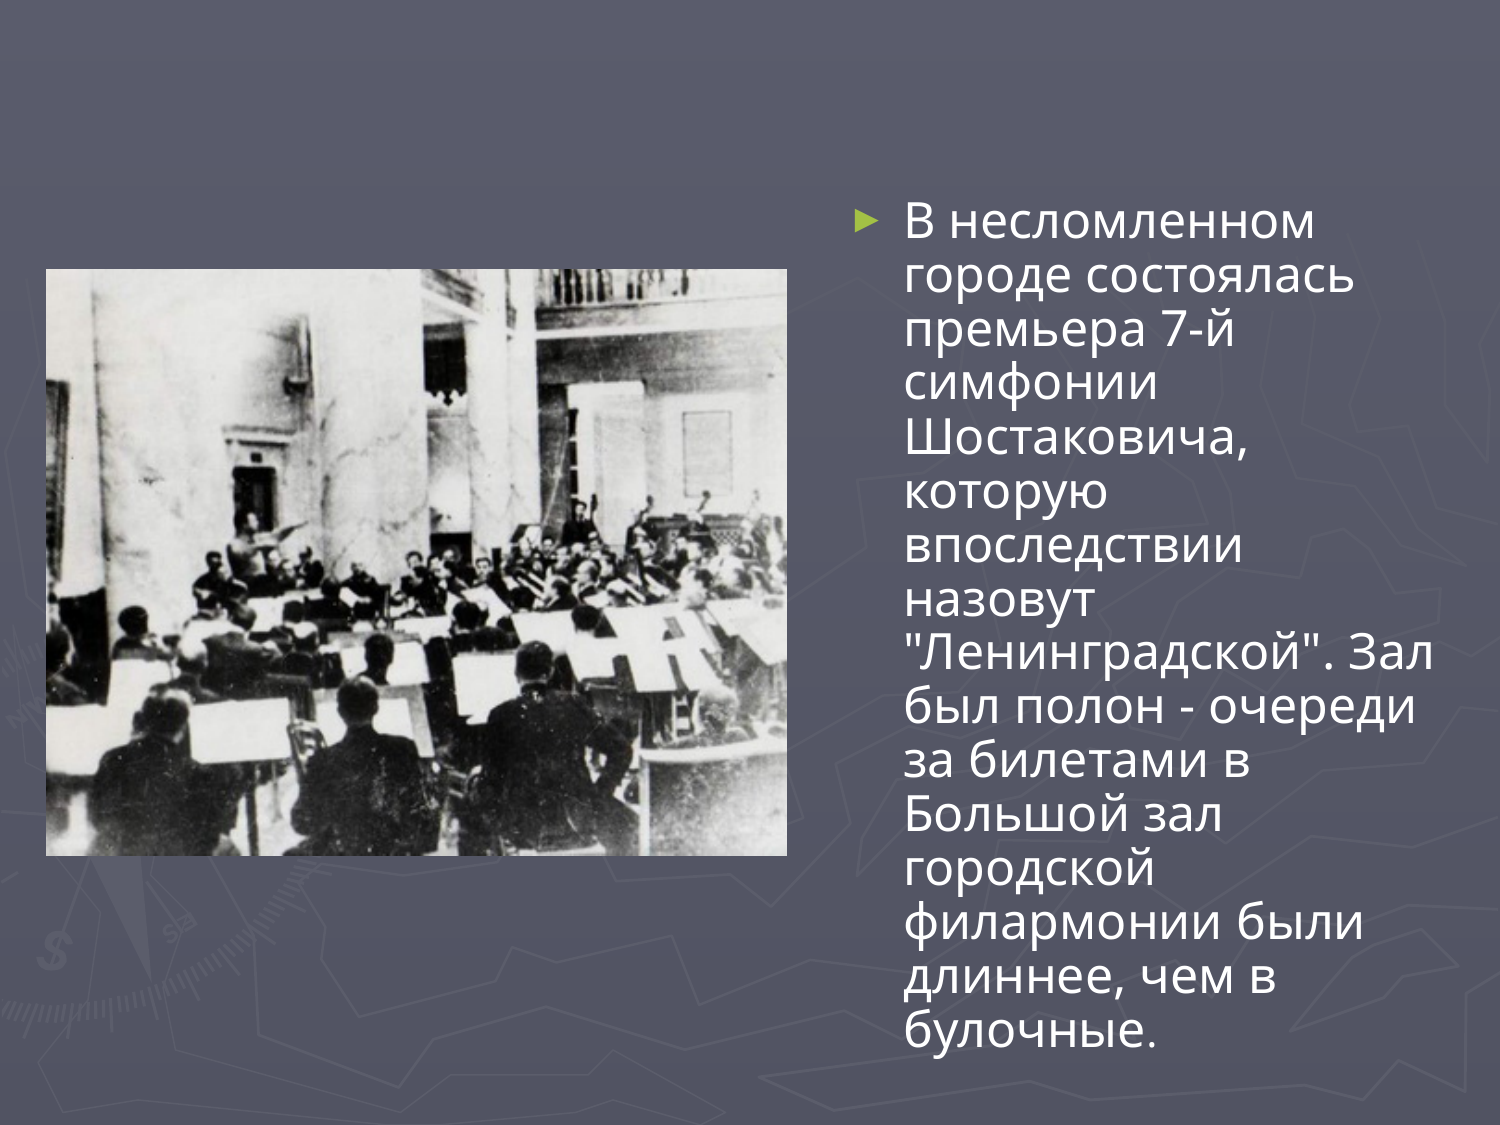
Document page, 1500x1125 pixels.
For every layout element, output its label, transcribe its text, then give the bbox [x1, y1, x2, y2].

list В несломленном городе состоялась премьера 7-й симфонии Шостаковича, которую впоследствии назовут "Ленинградской". Зал был полон - очереди за билетами в Большой зал городской филармонии были длиннее, чем в булочные. [831, 187, 1451, 1001]
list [46, 269, 787, 856]
